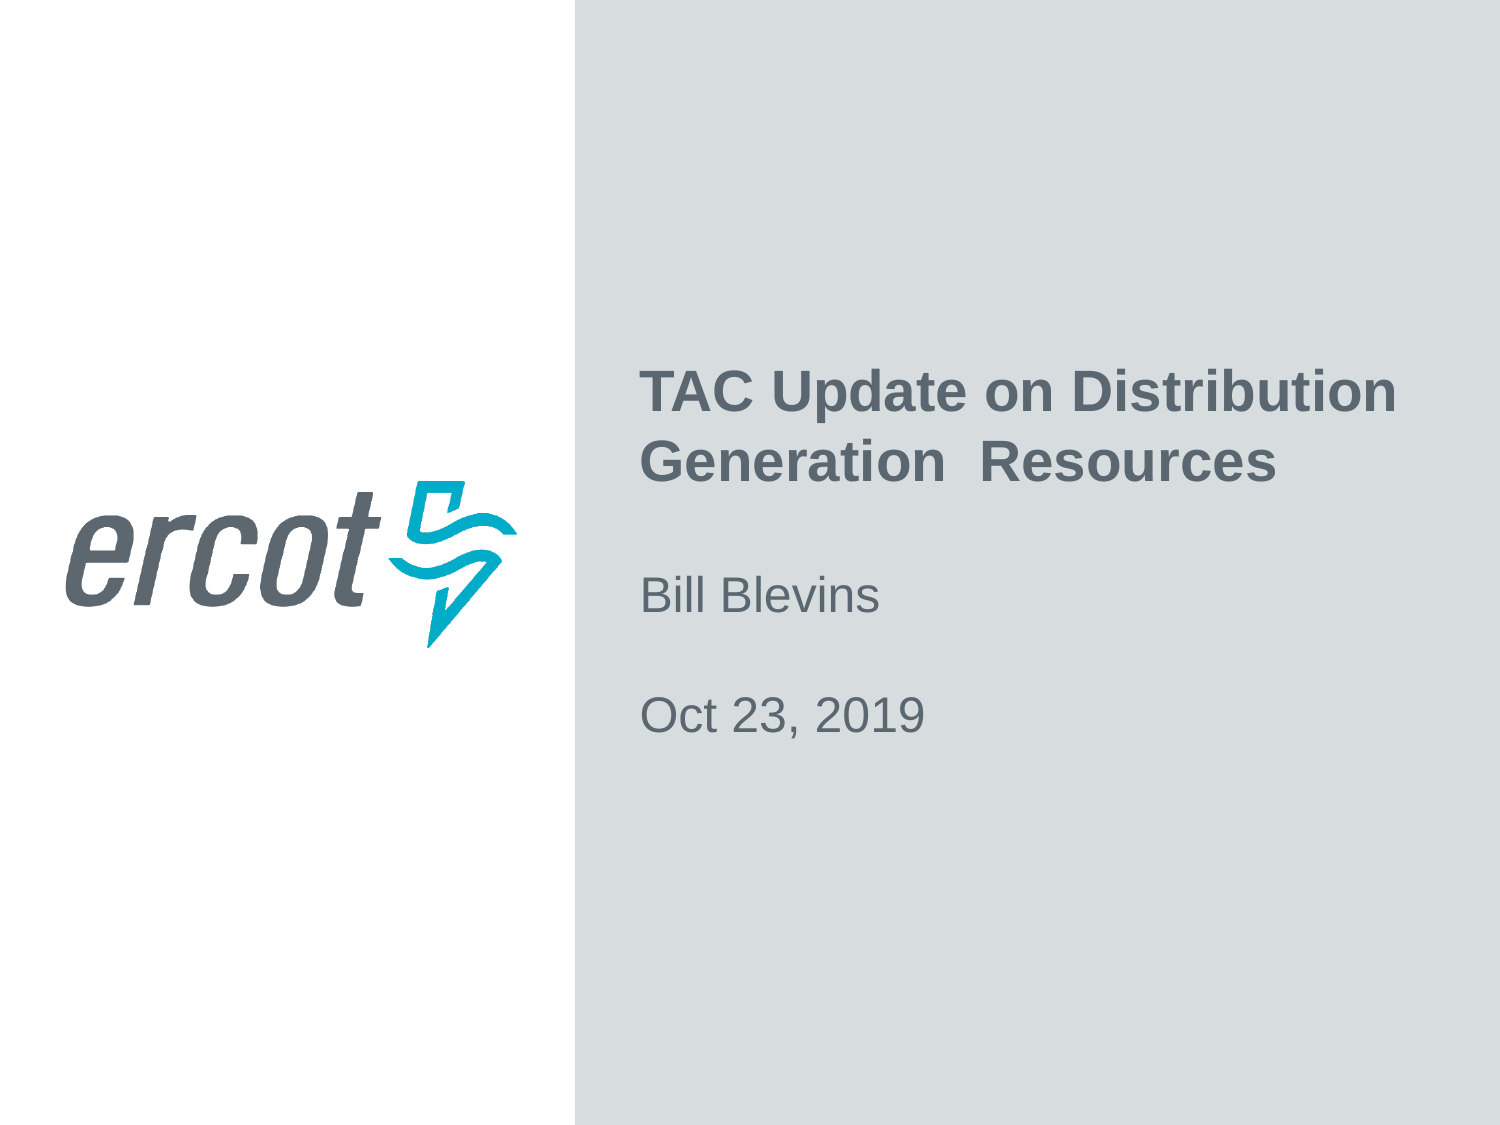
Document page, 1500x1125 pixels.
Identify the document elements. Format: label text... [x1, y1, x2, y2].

picture [56, 471, 525, 654]
text_box TAC Update on Distribution Generation Resources Bill Blevins Oct 23, 2019 [624, 345, 1463, 751]
